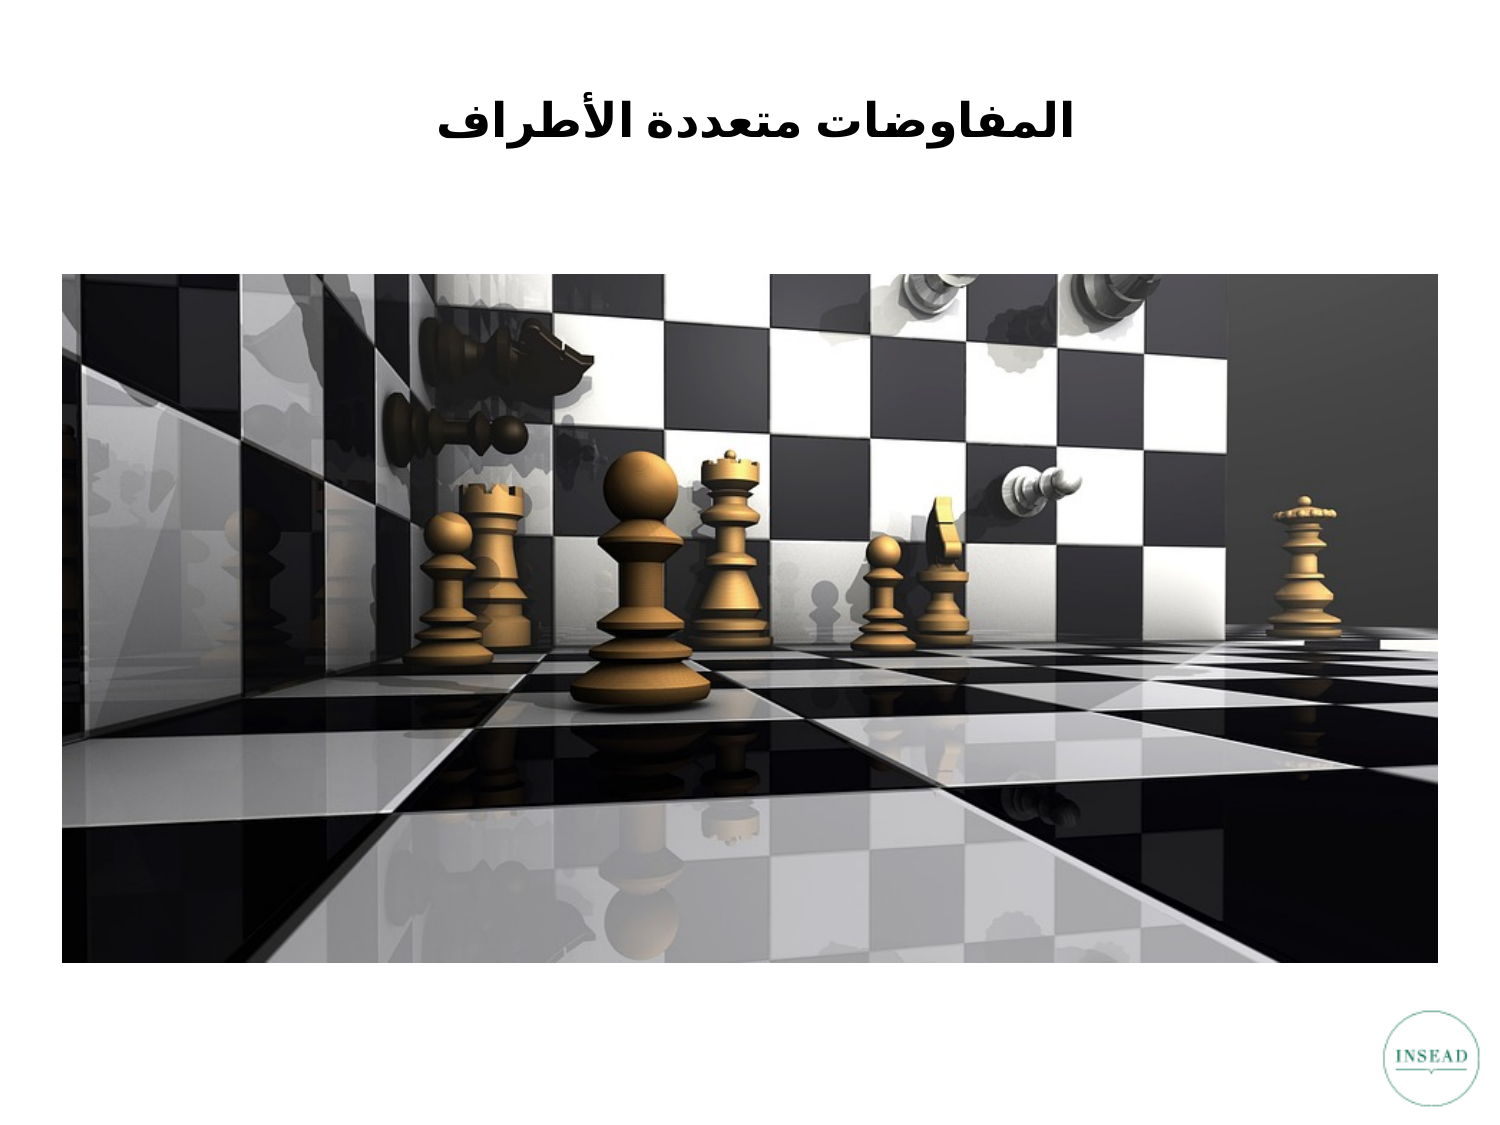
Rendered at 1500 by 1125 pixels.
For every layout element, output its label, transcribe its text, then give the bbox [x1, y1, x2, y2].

title المفاوضات متعددة الأطراف [75, 24, 1425, 213]
picture [62, 274, 1438, 963]
picture [1374, 1002, 1487, 1113]
